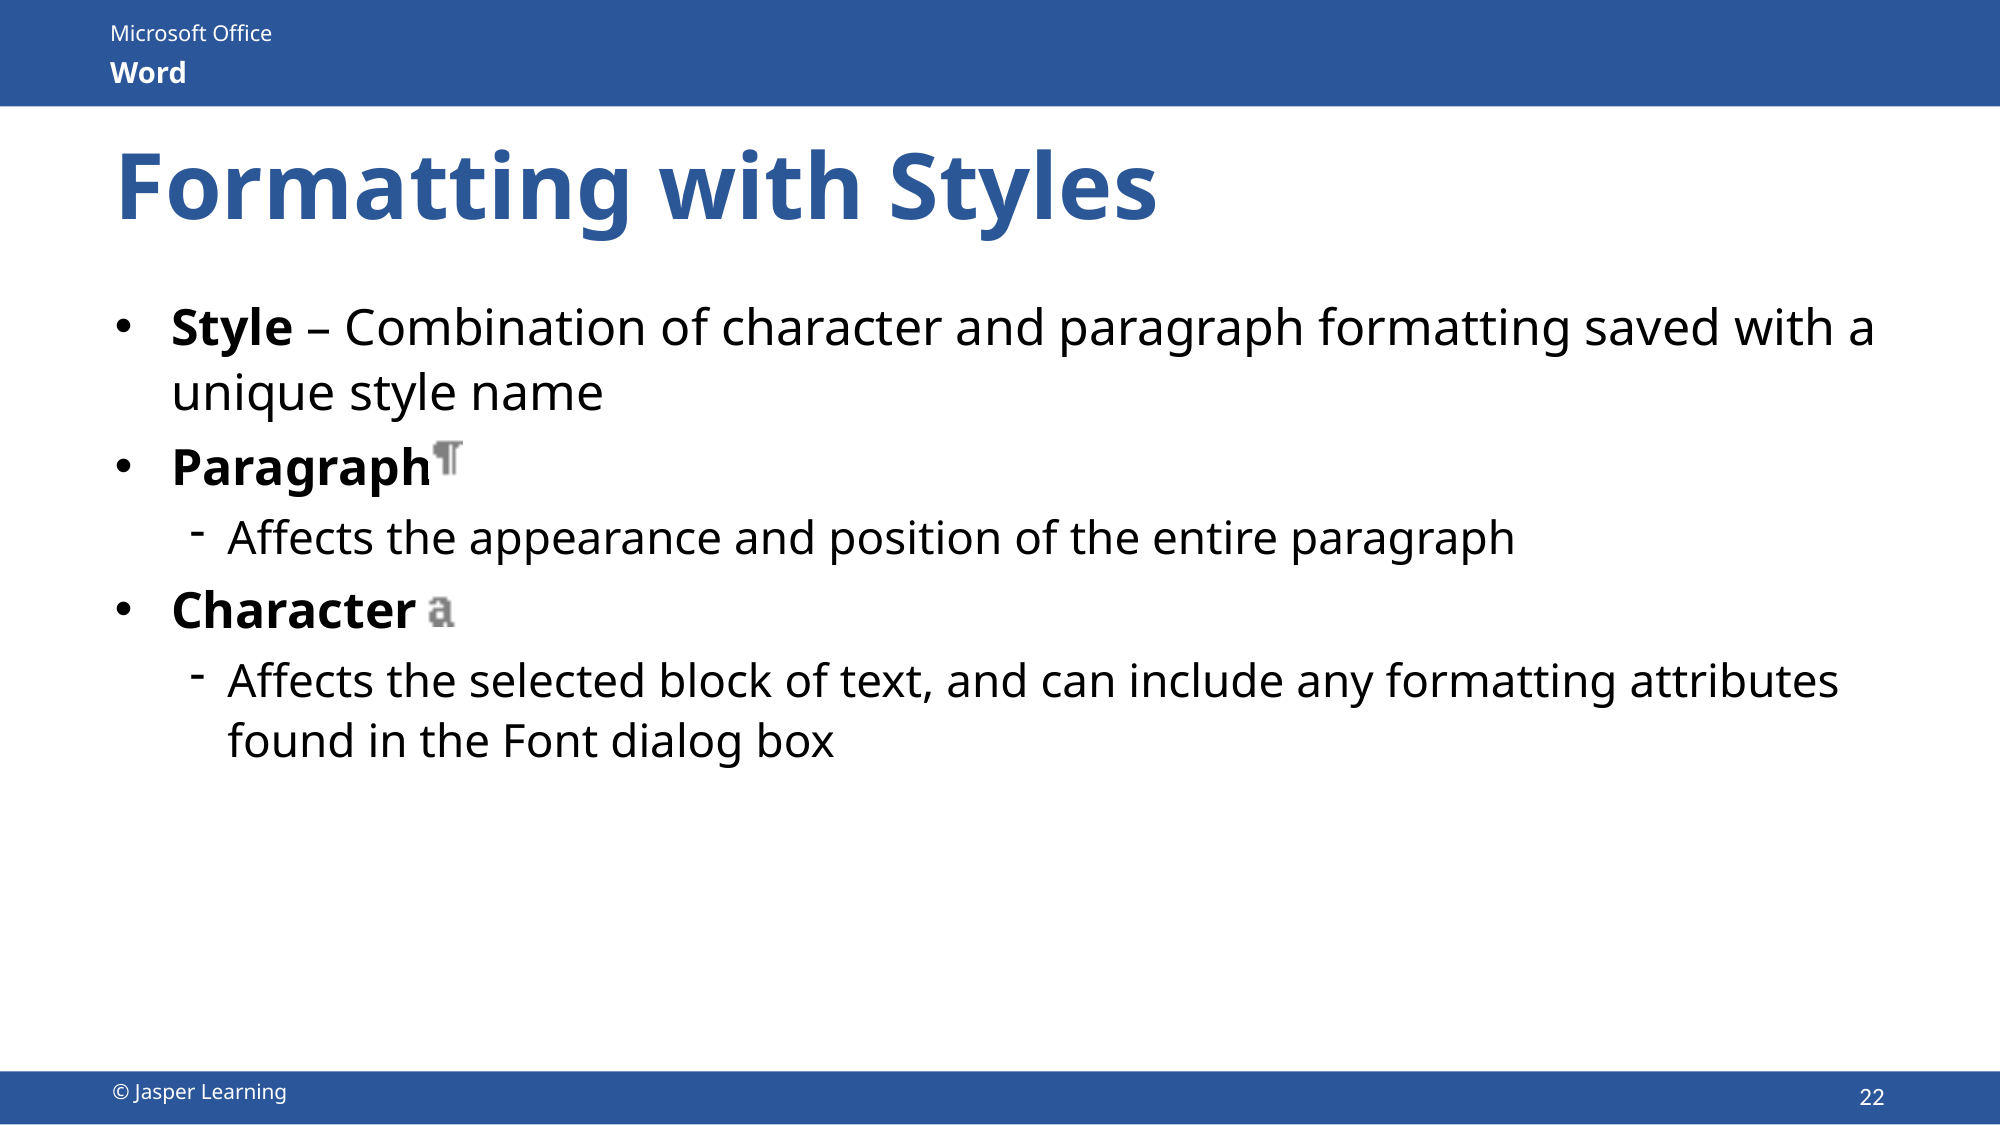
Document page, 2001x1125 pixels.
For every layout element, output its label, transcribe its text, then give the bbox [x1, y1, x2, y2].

picture [427, 594, 459, 627]
footer © Jasper Learning [97, 1072, 773, 1114]
list Style – Combination of character and paragraph formatting saved with a unique style name Paragraph Affects the appearance and position of the entire paragraph Character Affects the selected block of text, and can include any formatting attributes found in the Font dialog box [99, 283, 1900, 1026]
title Formatting with Styles [99, 118, 1866, 248]
picture [428, 439, 463, 480]
slide_number 22 [1433, 1065, 1900, 1125]
